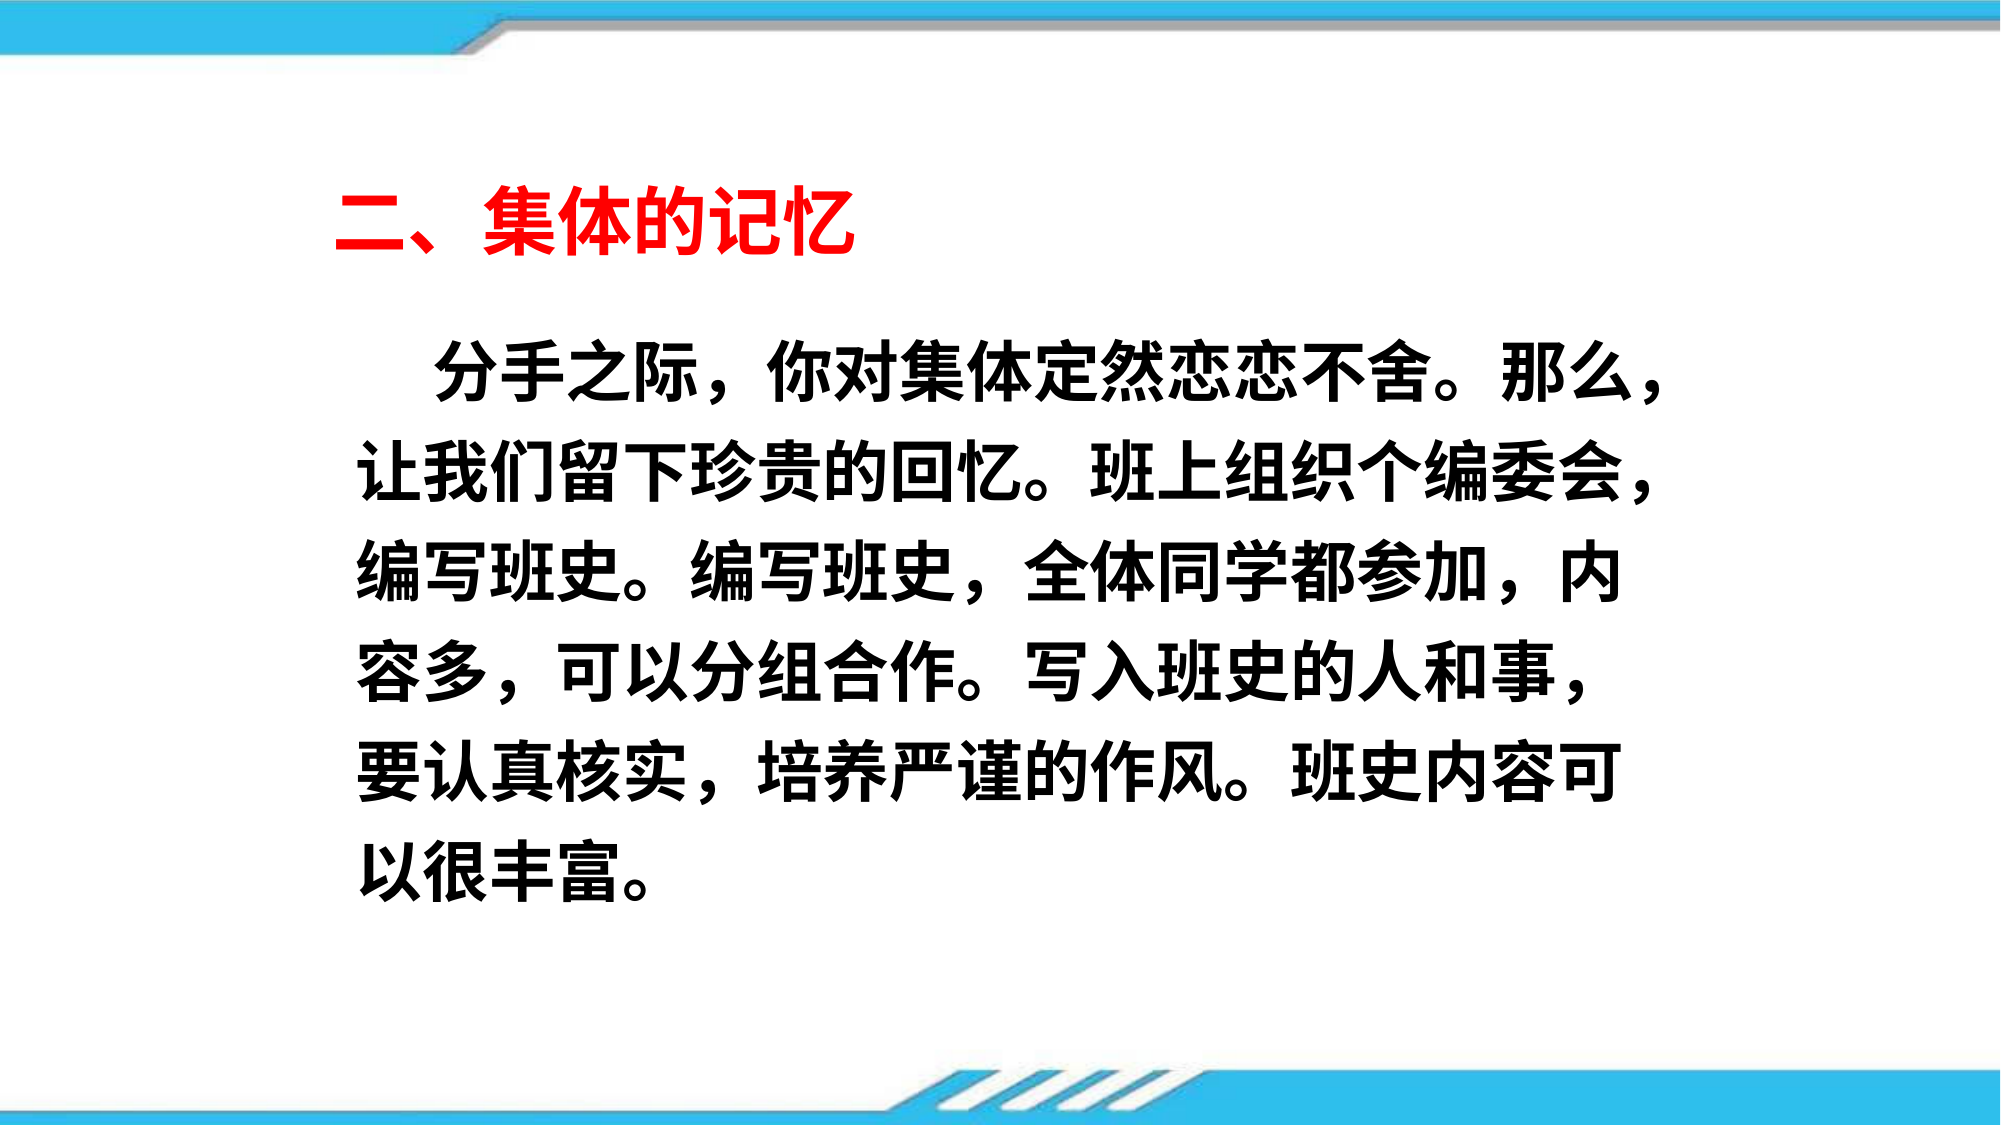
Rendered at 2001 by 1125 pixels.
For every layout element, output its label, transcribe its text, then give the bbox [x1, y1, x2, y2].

text_box 二、集体的记忆 [318, 167, 873, 272]
picture [0, 0, 2001, 1125]
text_box 分手之际，你对集体定然恋恋不舍。那么，让我们留下珍贵的回忆。班上组织个编委会，编写班史。编写班史，全体同学都参加，内容多，可以分组合作。写入班史的人和事，要认真核实，培养严谨的作风。班史内容可以很丰富。 [340, 302, 1659, 918]
